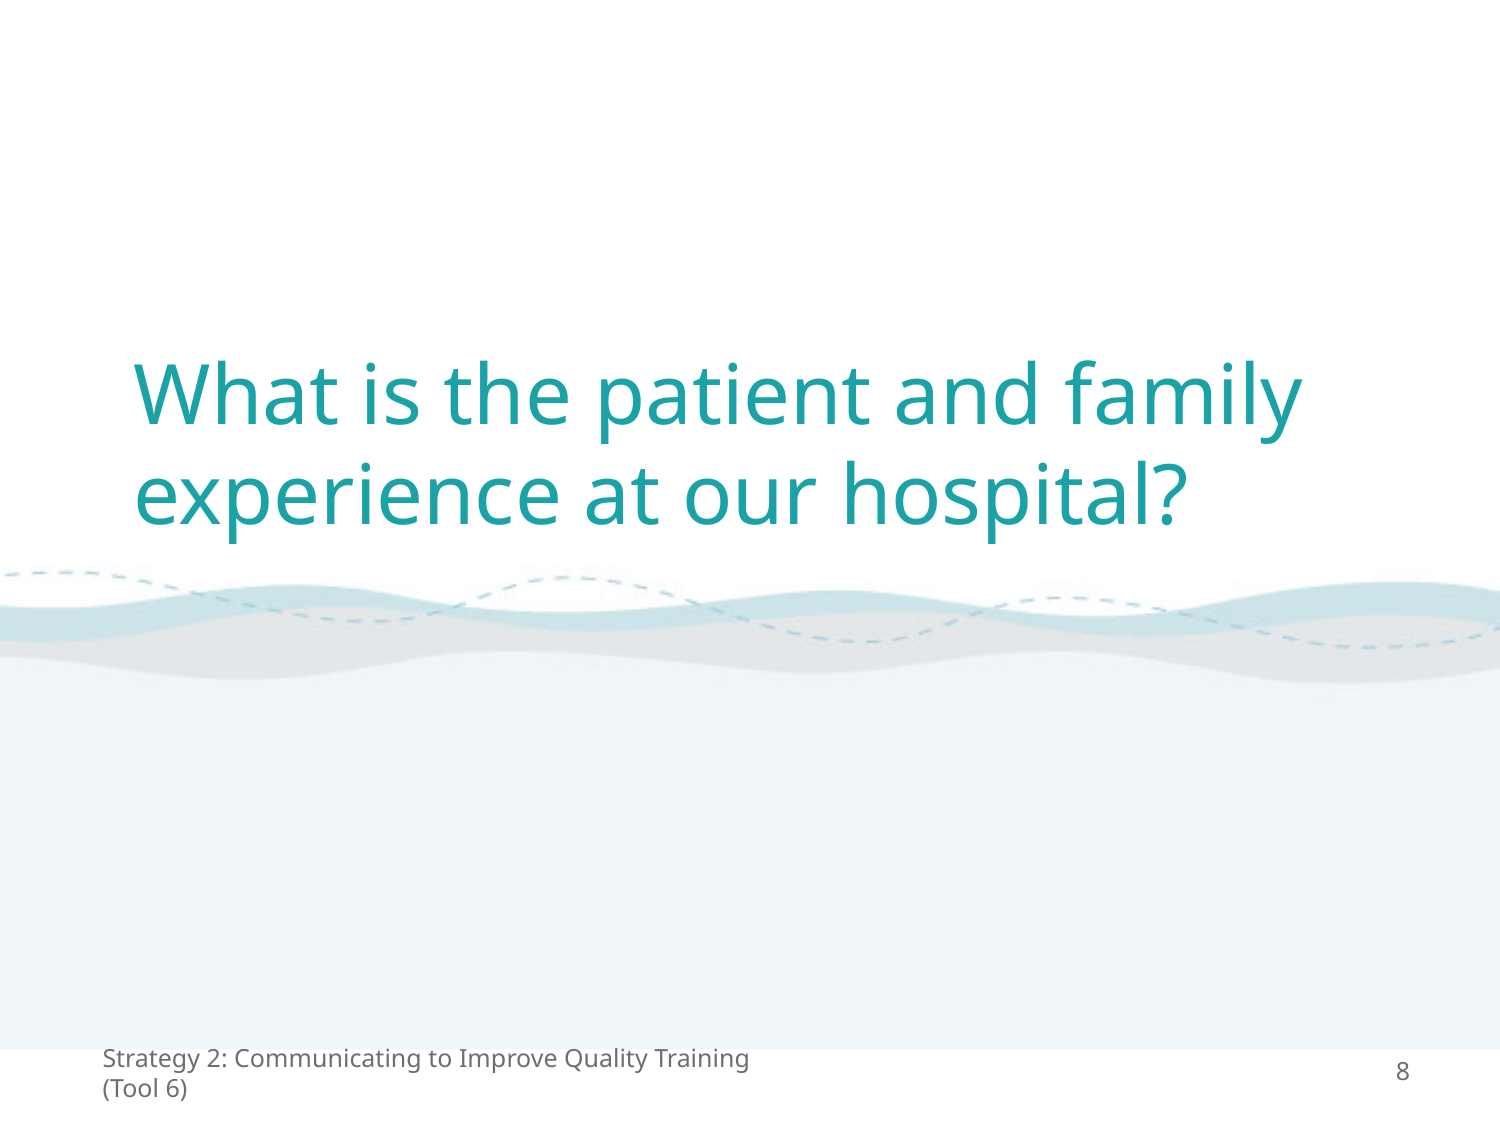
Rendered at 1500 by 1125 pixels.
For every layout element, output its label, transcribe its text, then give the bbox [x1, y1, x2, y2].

title What is the patient and family experience at our hospital? [118, 324, 1394, 549]
picture [0, 0, 1500, 1125]
footer Strategy 2: Communicating to Improve Quality Training (Tool 6) [87, 1042, 825, 1103]
slide_number 8 [1074, 1042, 1425, 1103]
